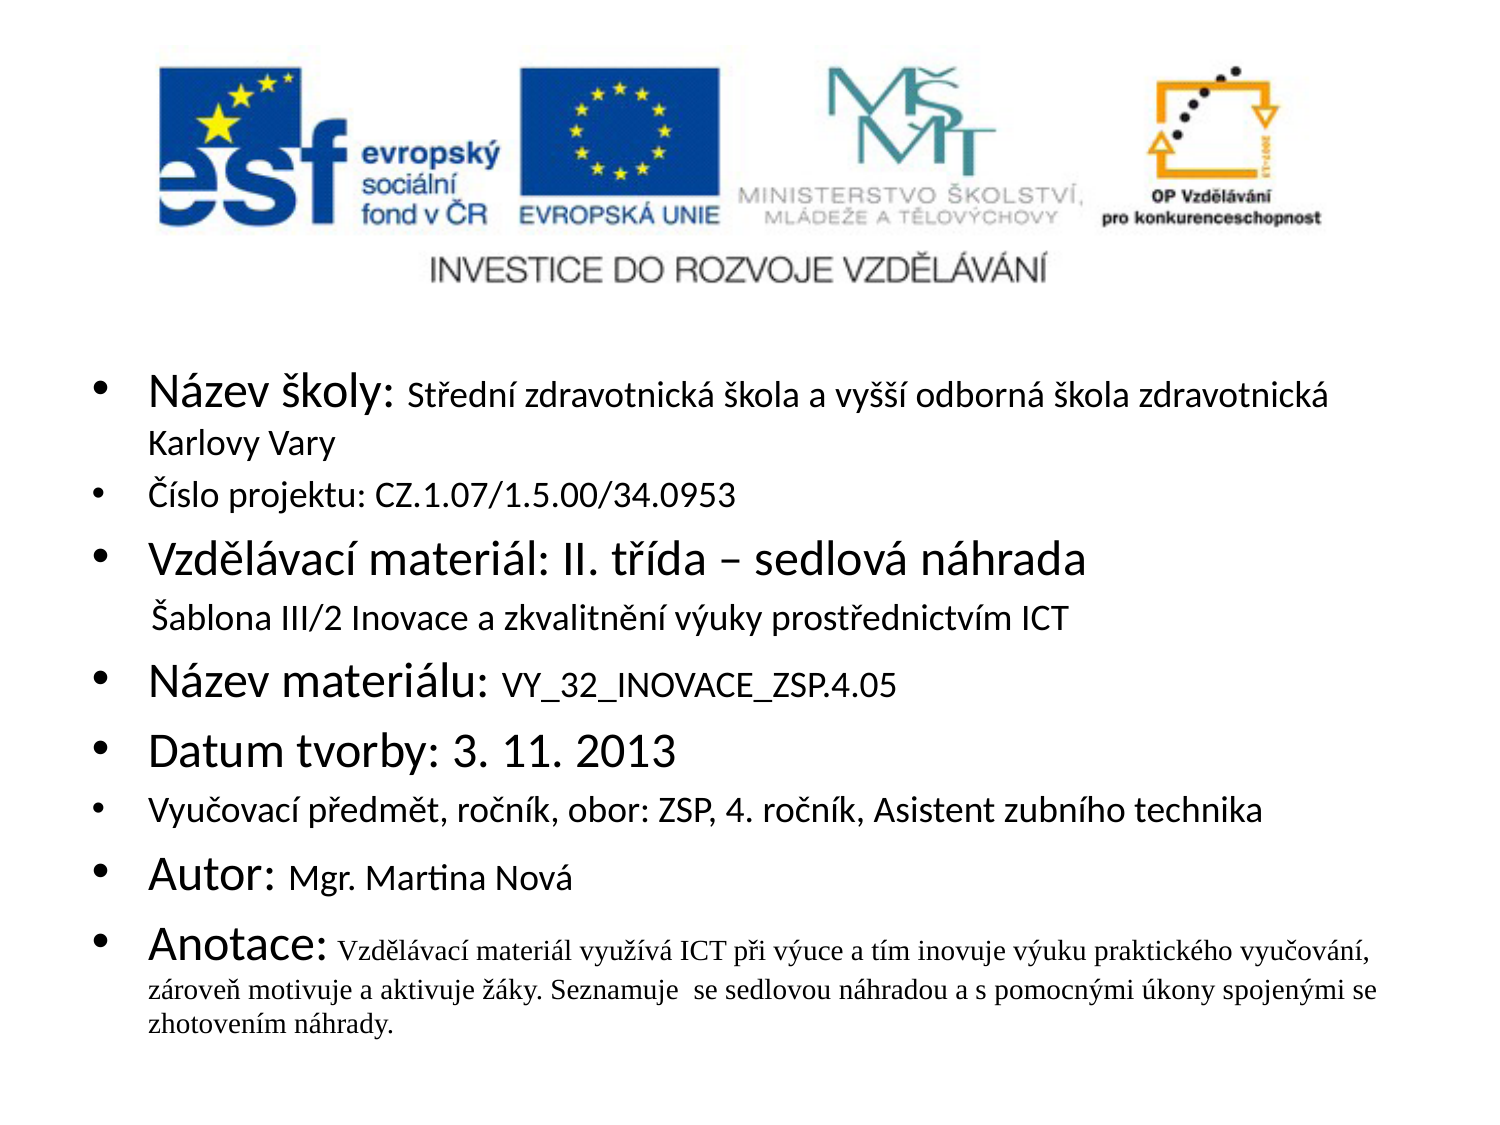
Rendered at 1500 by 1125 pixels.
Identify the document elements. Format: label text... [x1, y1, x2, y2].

list Název školy: Střední zdravotnická škola a vyšší odborná škola zdravotnická Karlovy Vary Číslo projektu: CZ.1.07/1.5.00/34.0953 Vzdělávací materiál: II. třída – sedlová náhrada Šablona III/2 Inovace a zkvalitnění výuky prostřednictvím ICT Název materiálu: VY_32_INOVACE_ZSP.4.05 Datum tvorby: 3. 11. 2013 Vyučovací předmět, ročník, obor: ZSP, 4. ročník, Asistent zubního technika Autor: Mgr. Martina Nová Anotace: Vzdělávací materiál využívá ICT při výuce a tím inovuje výuku praktického vyučování, zároveň motivuje a aktivuje žáky. Seznamuje se sedlovou náhradou a s pomocnými úkony spojenými se zhotovením náhrady. [76, 349, 1426, 1083]
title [123, 45, 1353, 303]
